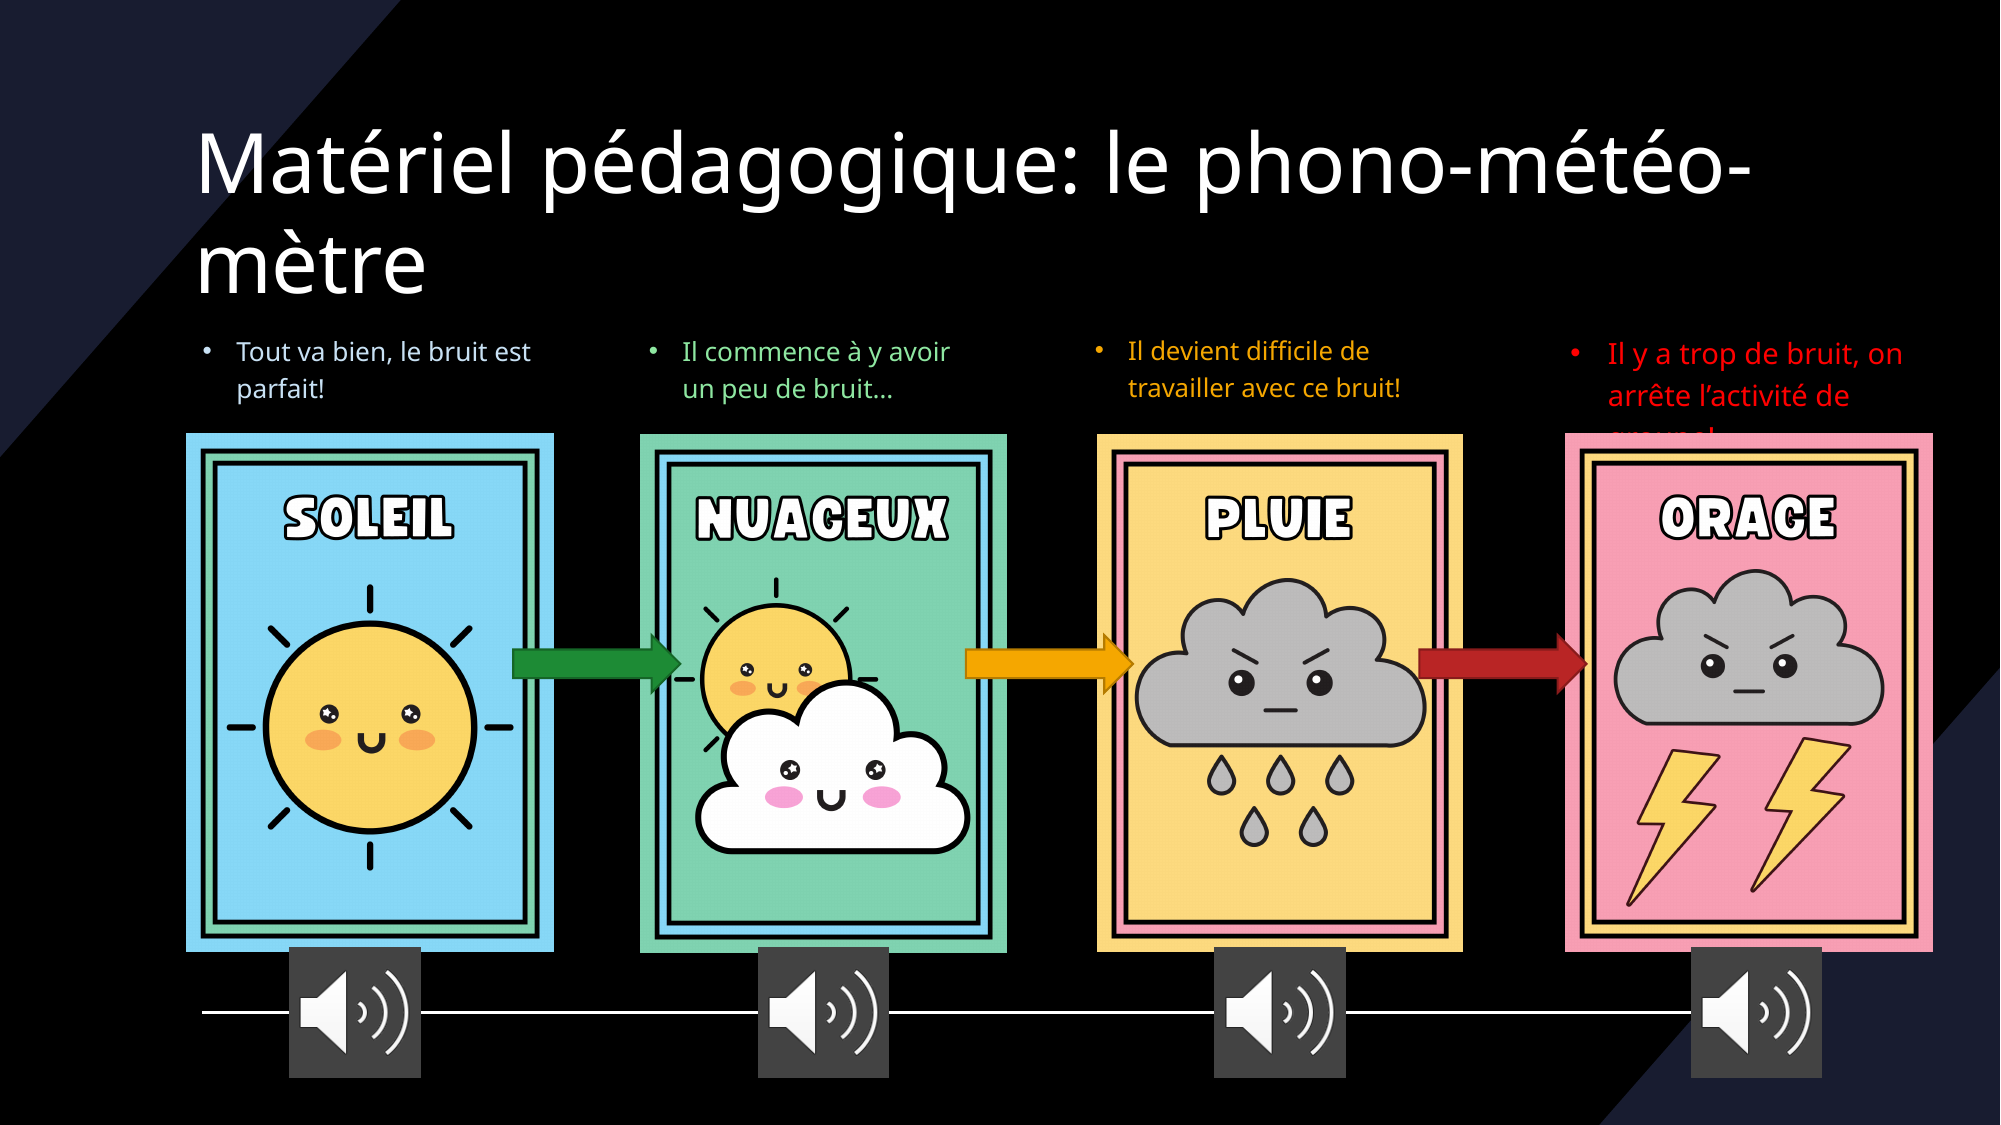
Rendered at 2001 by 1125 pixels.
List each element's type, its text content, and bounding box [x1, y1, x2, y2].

picture [1097, 434, 1463, 1079]
picture [640, 434, 1007, 1079]
text_box [554, 648, 640, 680]
text_box Il devient difficile de travailler avec ce bruit! [1079, 320, 1447, 412]
text_box [1463, 632, 1565, 696]
picture [1565, 433, 1933, 1079]
text_box [1007, 648, 1097, 680]
text_box Tout va bien, le bruit est parfait! [187, 320, 554, 412]
title Matériel pédagogique: le phono-météo-mètre [179, 98, 1922, 322]
text_box Il y a trop de bruit, on arrête l’activité de groupe! [1555, 320, 1958, 412]
picture [186, 433, 554, 1080]
text_box Il commence à y avoir un peu de bruit… [633, 320, 1000, 412]
